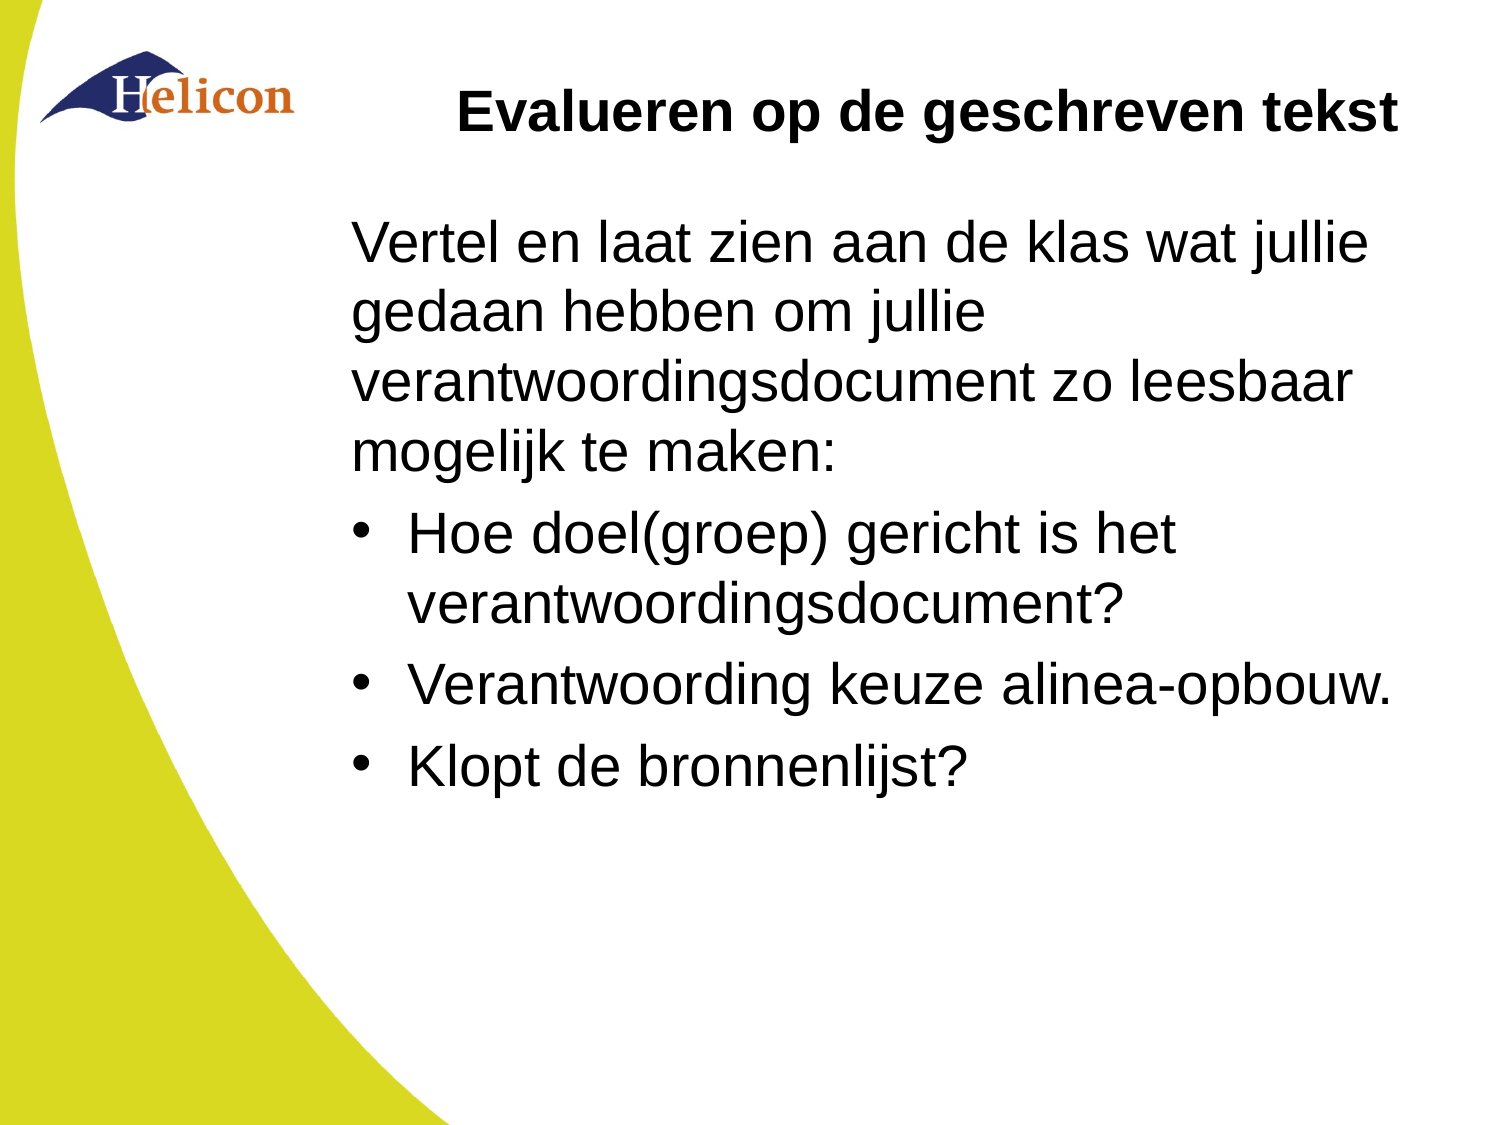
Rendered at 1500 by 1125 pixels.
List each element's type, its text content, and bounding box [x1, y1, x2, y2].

list Vertel en laat zien aan de klas wat jullie gedaan hebben om jullie verantwoordingsdocument zo leesbaar mogelijk te maken: Hoe doel(groep) gericht is het verantwoordingsdocument? Verantwoording keuze alinea-opbouw. Klopt de bronnenlijst? [336, 196, 1425, 1005]
picture [0, 0, 1500, 1125]
title Evalueren op de geschreven tekst [324, 54, 1415, 161]
